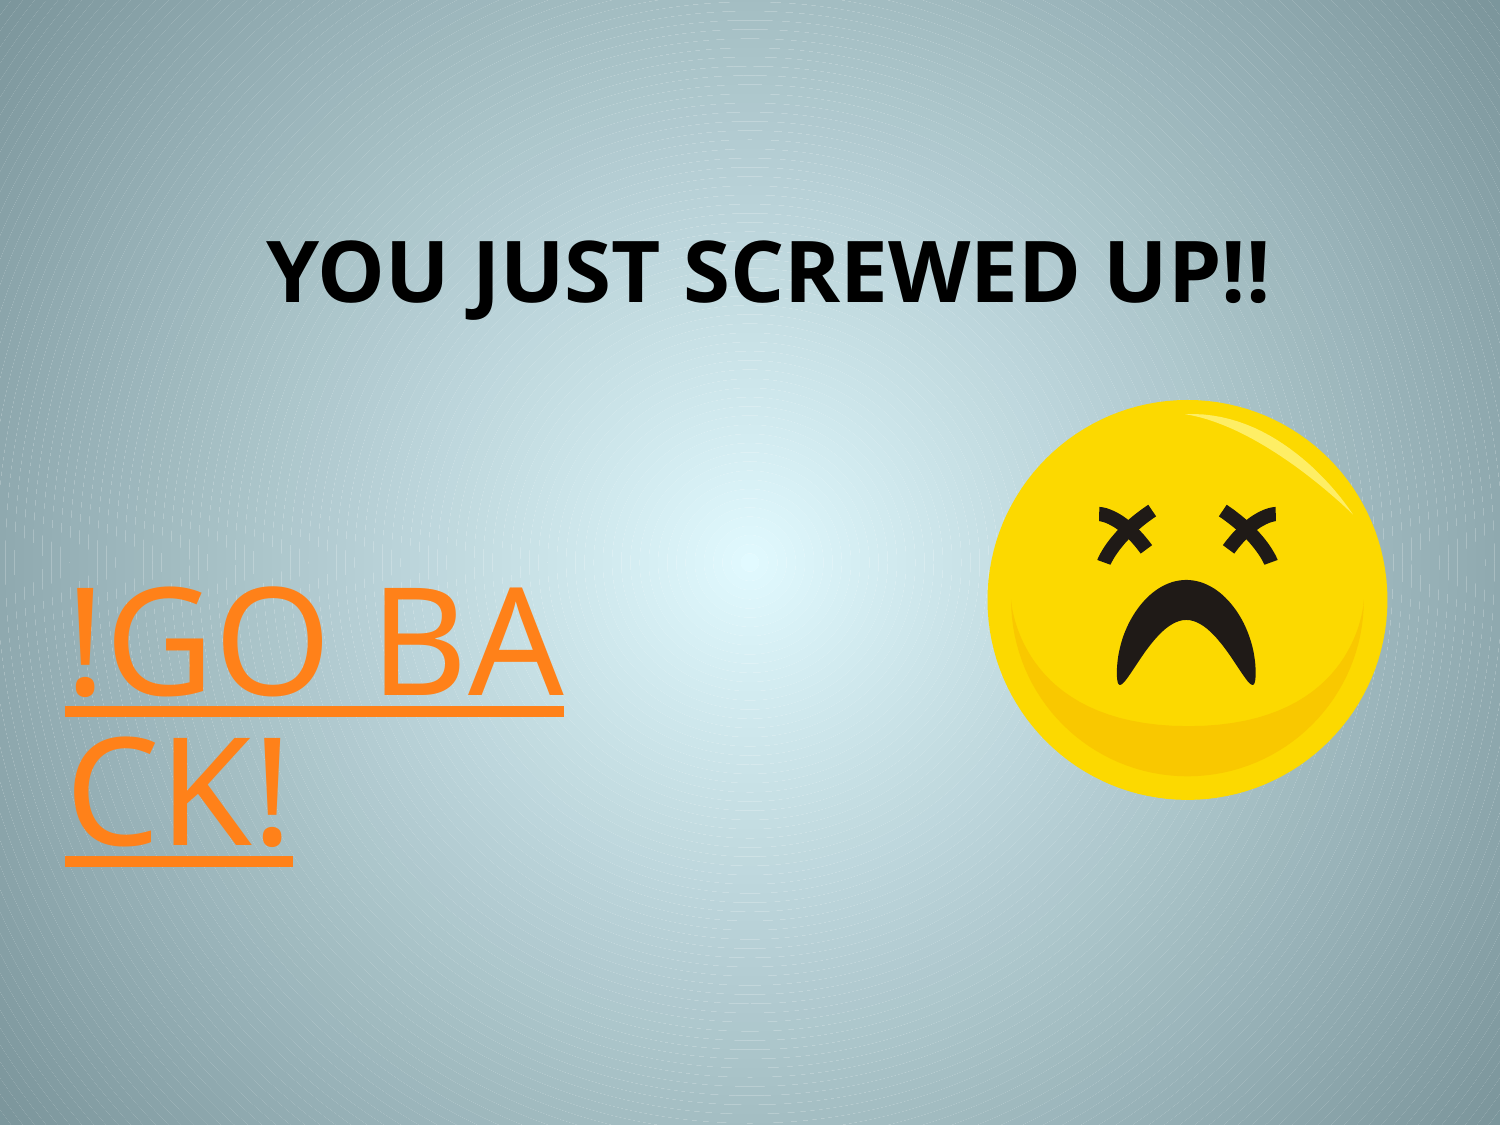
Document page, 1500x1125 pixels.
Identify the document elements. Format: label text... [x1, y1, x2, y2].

title YOU JUST SCREWED UP!! [249, 37, 1288, 500]
picture [987, 399, 1388, 801]
list !GO BACK! [50, 537, 625, 1088]
